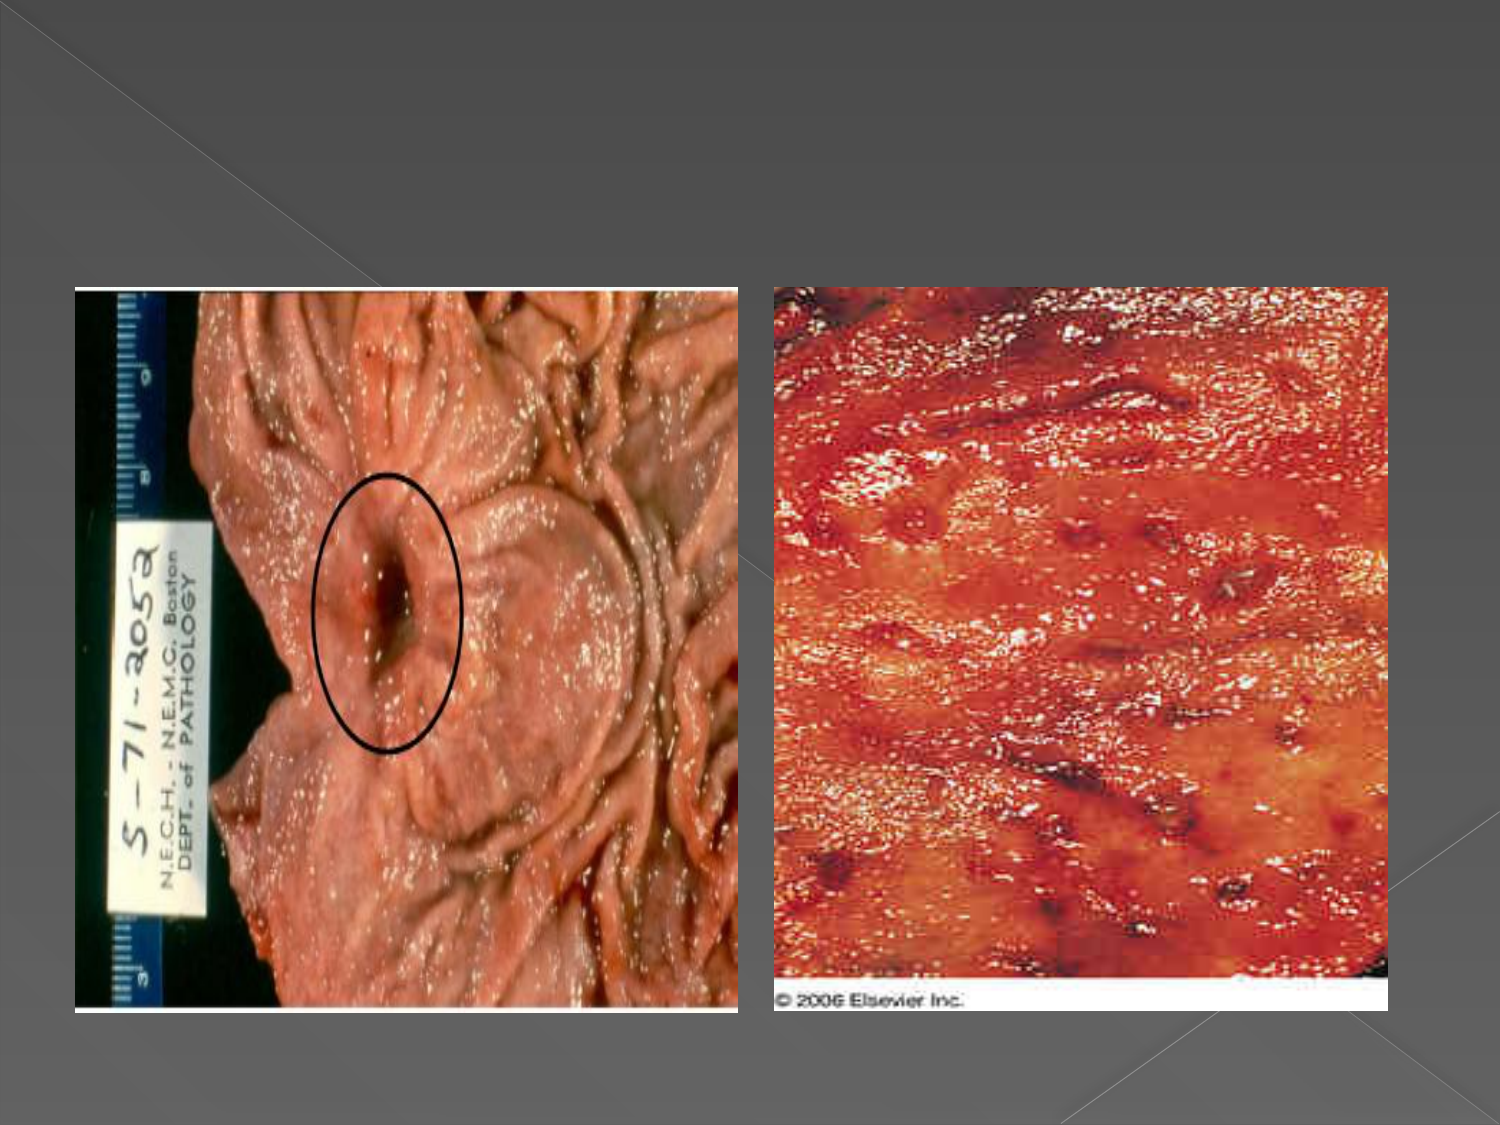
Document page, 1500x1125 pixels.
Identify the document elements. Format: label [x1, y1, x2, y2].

list [74, 287, 738, 1013]
list [774, 287, 1388, 1011]
